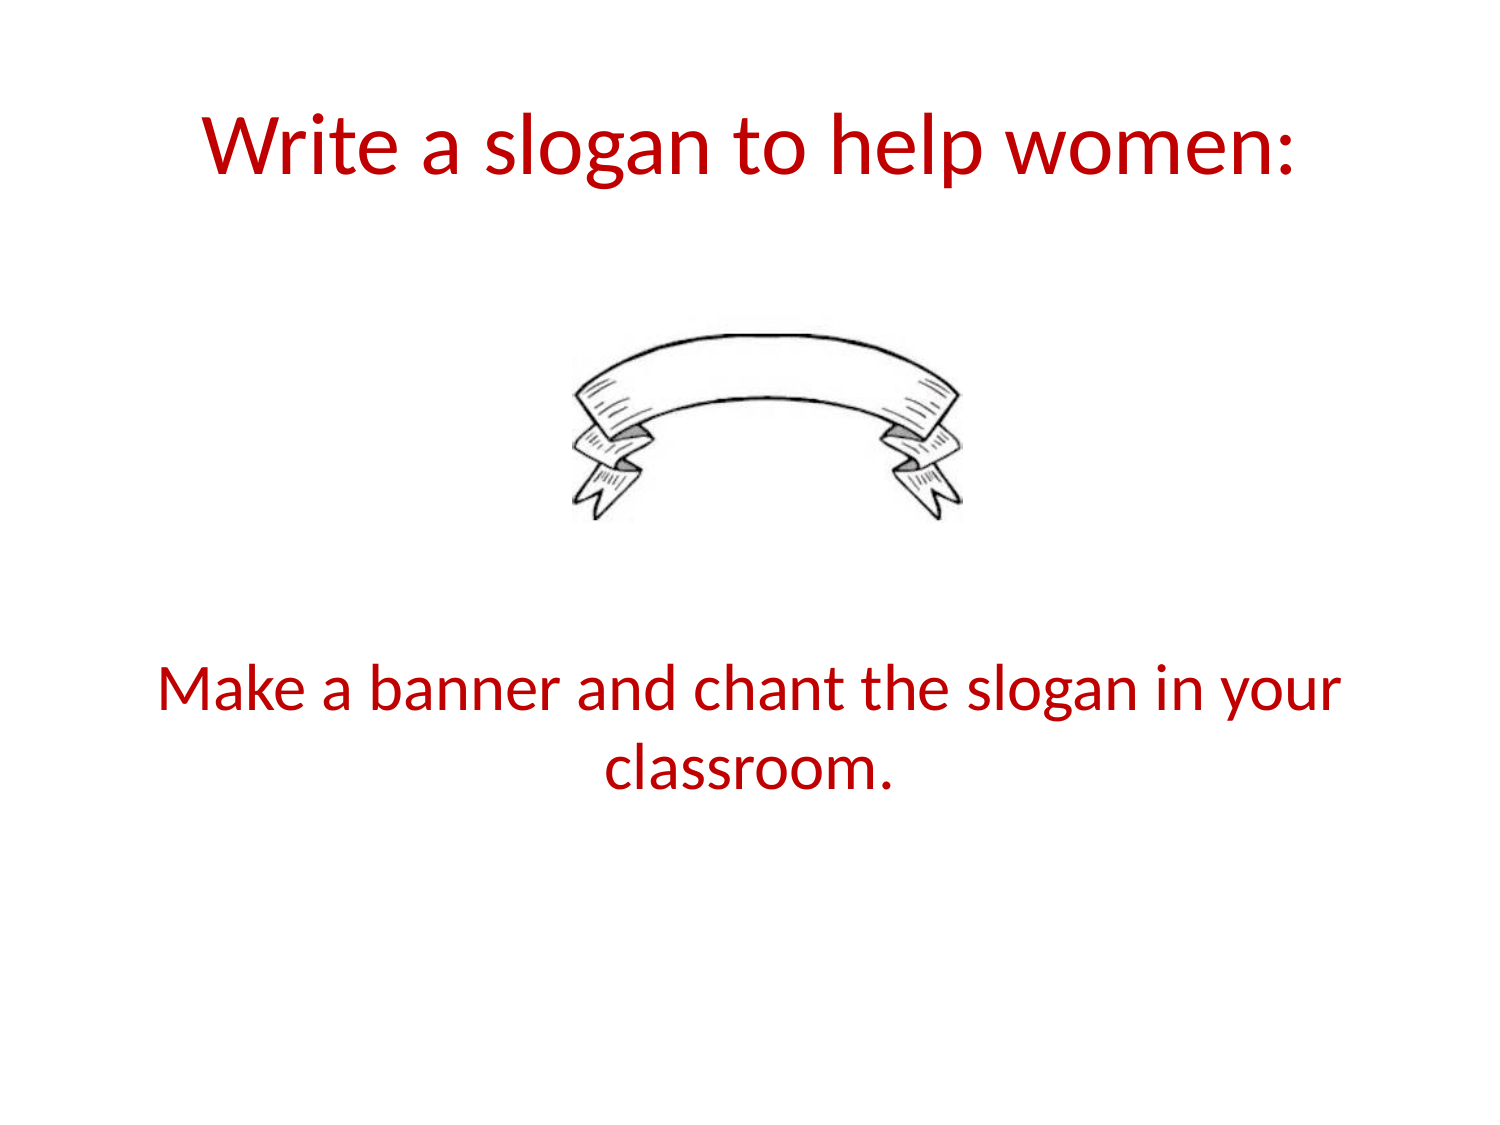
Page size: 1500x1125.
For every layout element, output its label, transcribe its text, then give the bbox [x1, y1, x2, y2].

picture [572, 231, 963, 622]
title Write a slogan to help women: [75, 45, 1425, 233]
list Make a banner and chant the slogan in your classroom. [75, 262, 1425, 1005]
